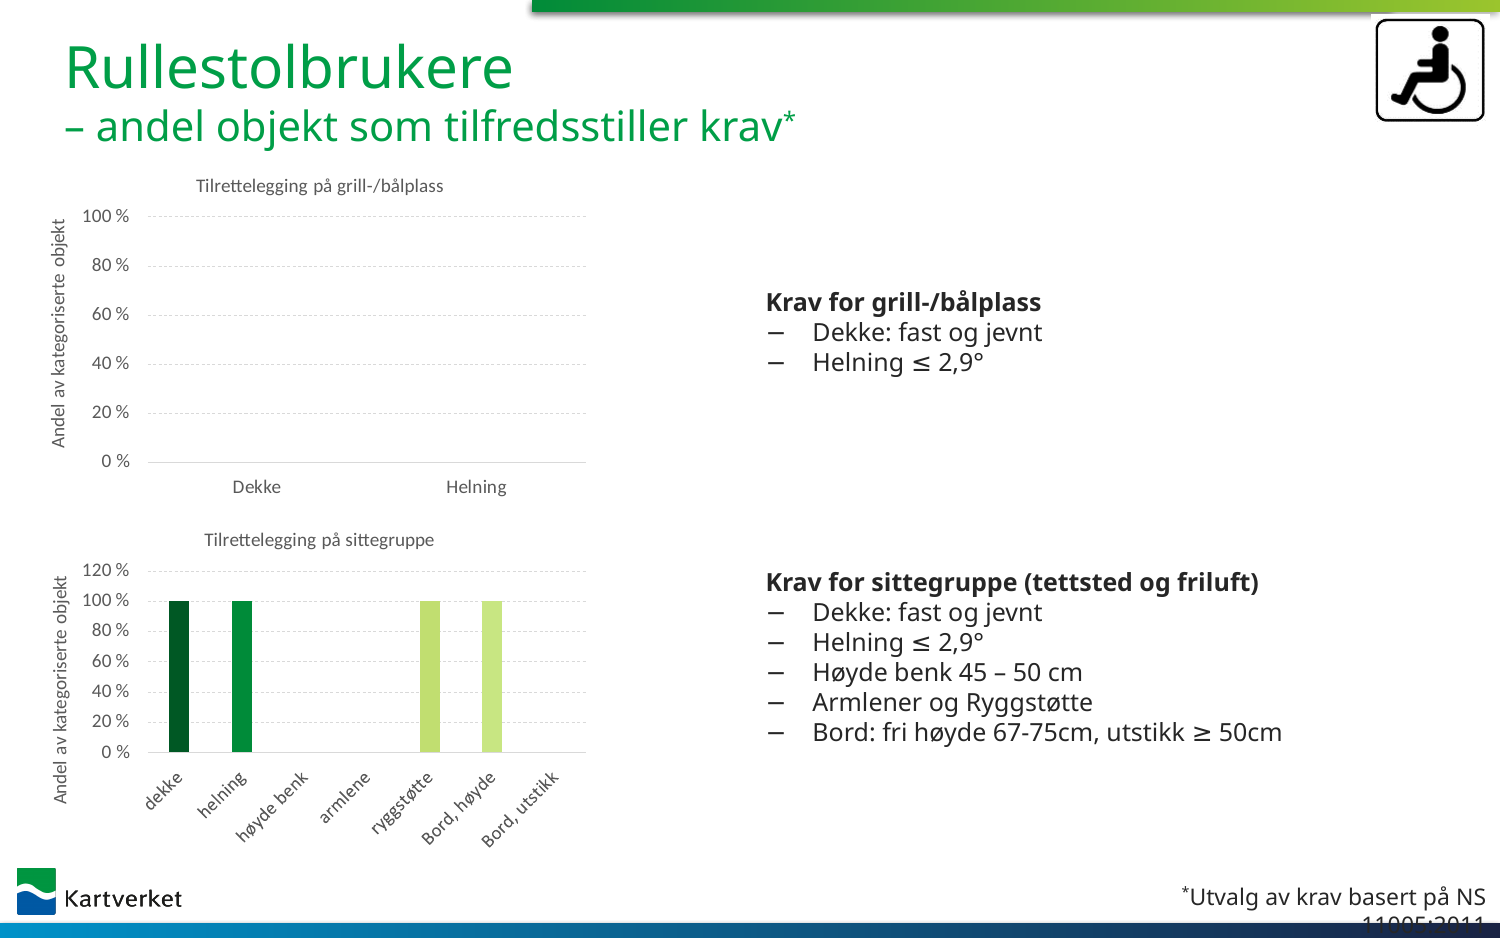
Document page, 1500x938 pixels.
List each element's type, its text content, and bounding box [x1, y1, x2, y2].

text_box Krav for sittegruppe (tettsted og friluft) Dekke: fast og jevnt Helning ≤ 2,9° Høyde benk 45 – 50 cm Armlener og Ryggstøtte Bord: fri høyde 67-75cm, utstikk ≥ 50cm [750, 559, 1500, 754]
picture [41, 166, 597, 505]
text_box Krav for grill-/bålplass Dekke: fast og jevnt Helning ≤ 2,9° [750, 279, 1452, 384]
text_box *Utvalg av krav basert på NS 11005:2011 [1068, 873, 1500, 938]
picture [41, 520, 597, 859]
picture [1371, 13, 1491, 127]
text_box Rullestolbrukere – andel objekt som tilfredsstiller krav* [49, 14, 1431, 158]
